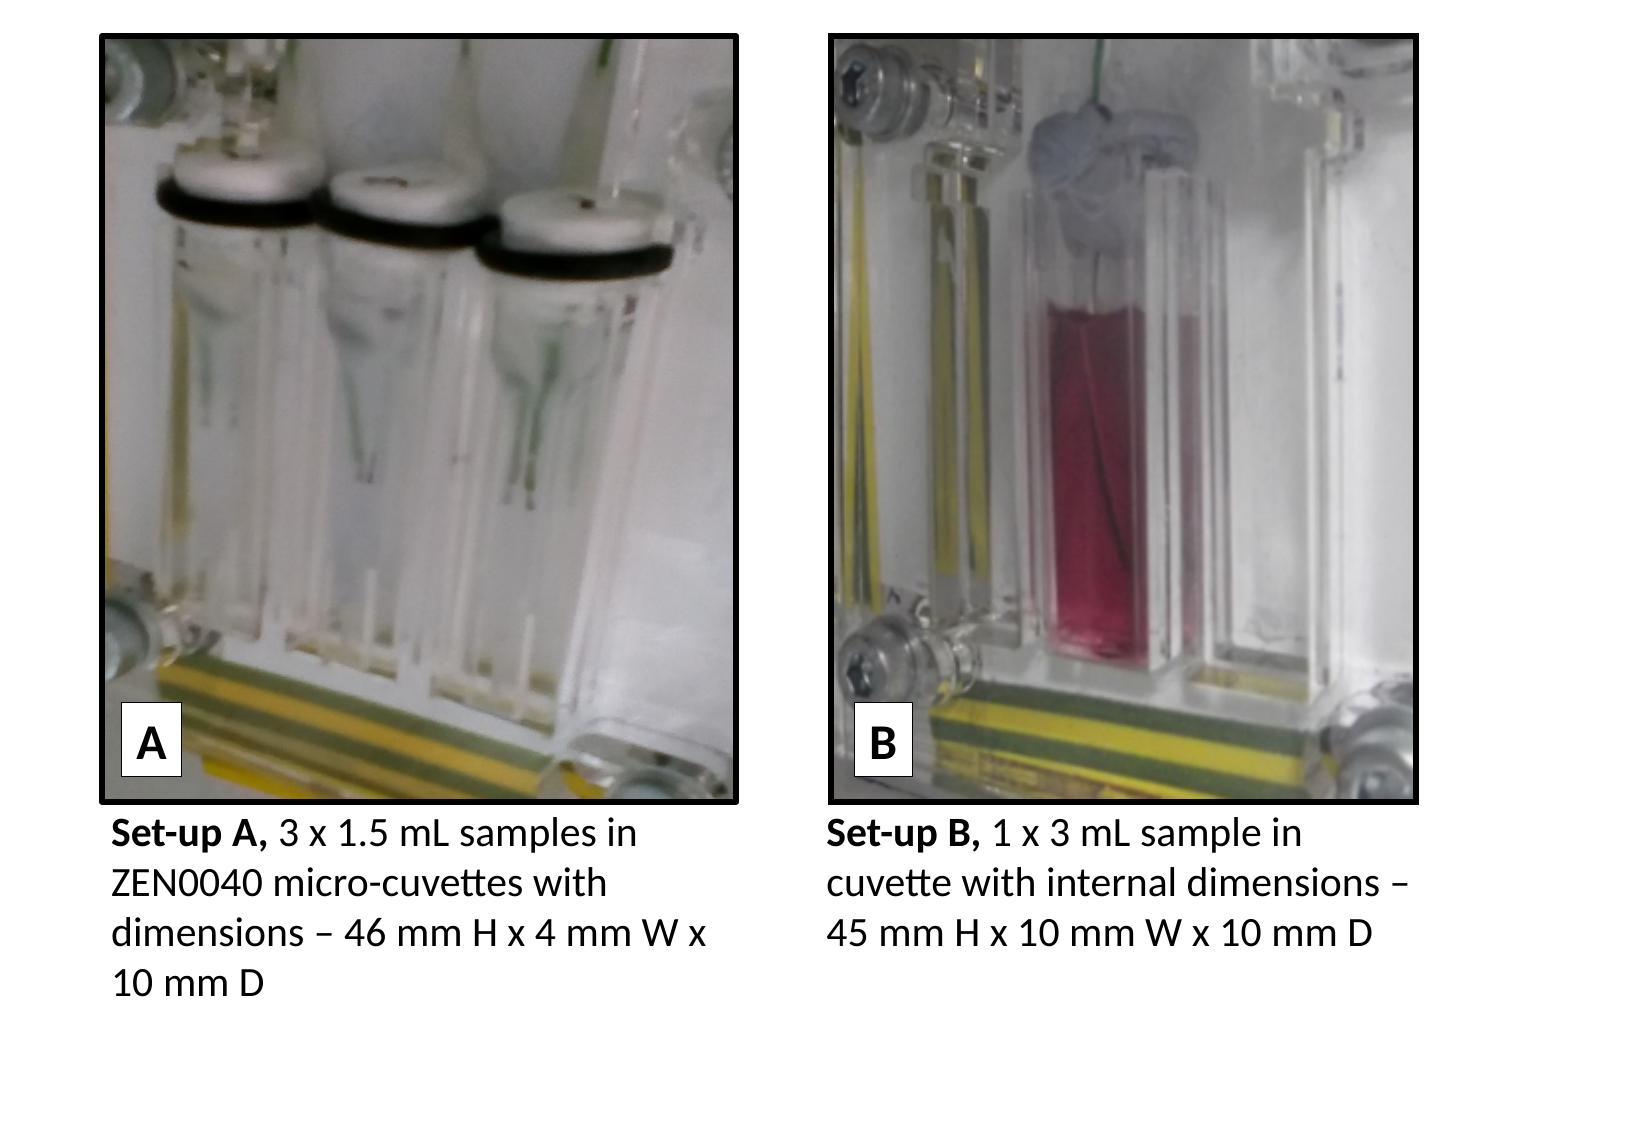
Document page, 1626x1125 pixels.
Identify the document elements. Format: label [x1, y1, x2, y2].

text_box [105, 39, 1425, 1054]
